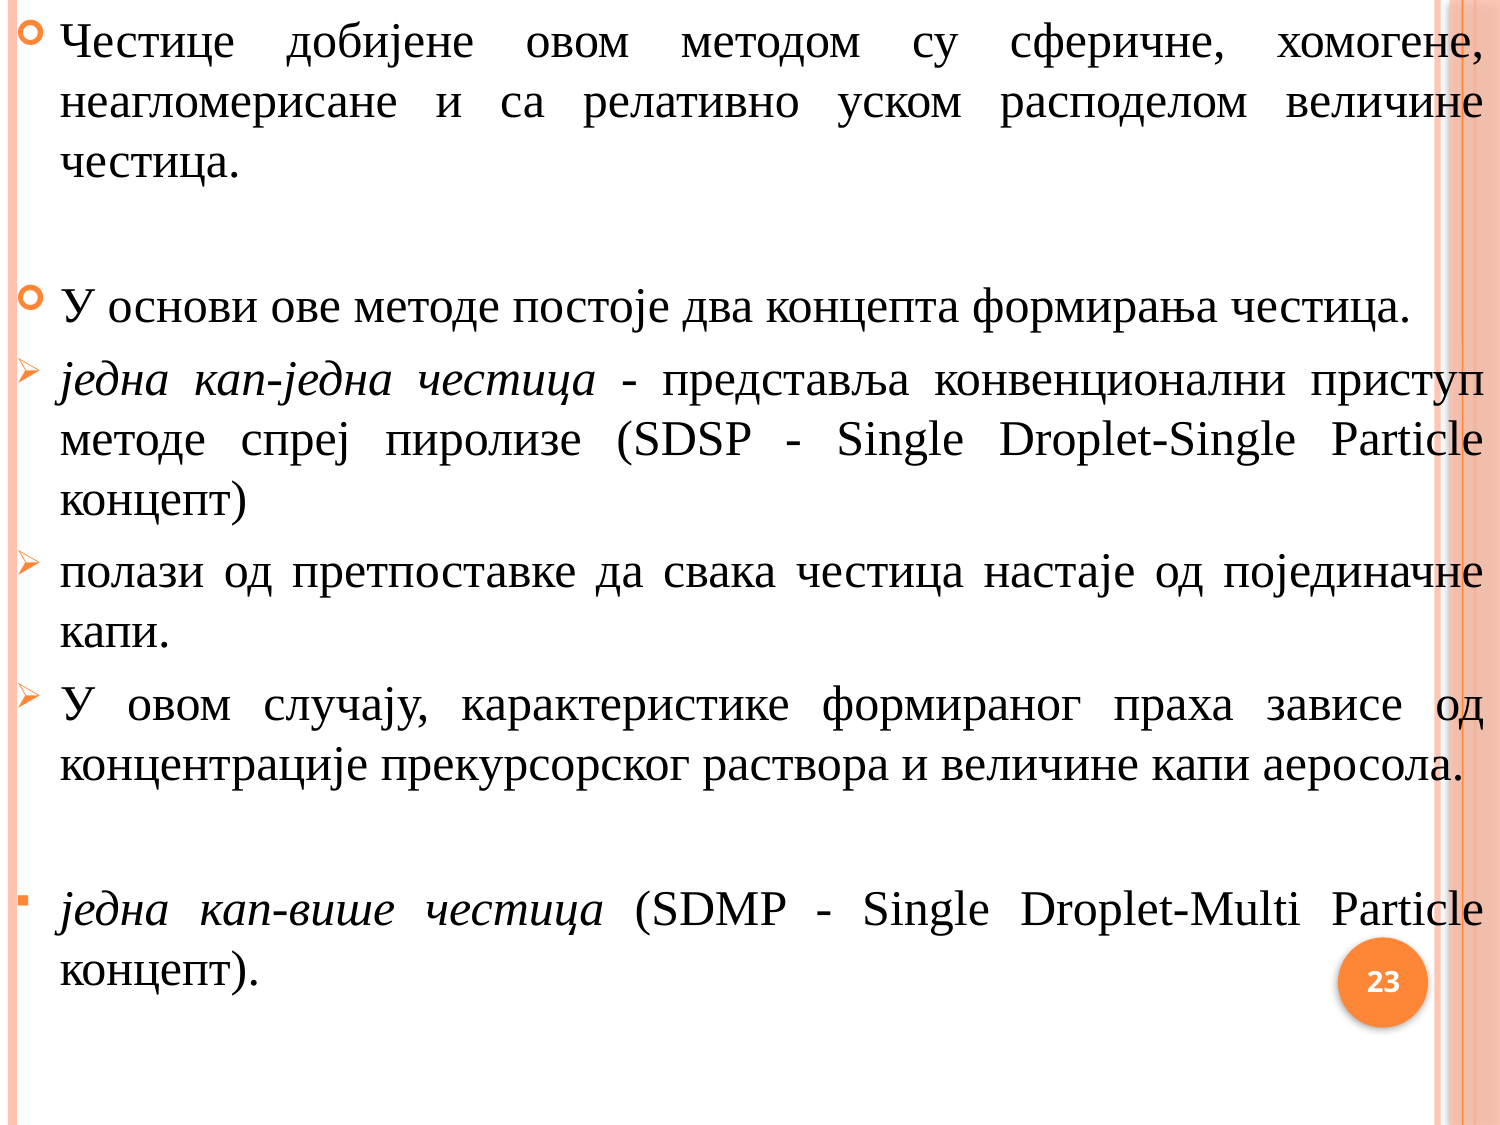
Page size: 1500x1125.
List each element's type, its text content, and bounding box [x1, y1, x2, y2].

slide_number 23 [1333, 940, 1434, 1026]
list Честице добијене овом методом су сферичне, хомогене, неагломерисане и са релативно уском расподелом величине честица. У основи ове методе постоје два концепта формирања честица. једна кап-једна честица - представља конвенционални приступ методе спреј пиролизе (SDSP - Single Droplet-Single Particle концепт) полази од претпоставке да свака честица настаје од појединачне капи. У овом случају, карактеристике формираног праха зависе од концентрације прекурсорског раствора и величине капи аеросола. једна кап-више честица (SDMP - Single Droplet-Multi Particle концепт). [0, 0, 1500, 1125]
